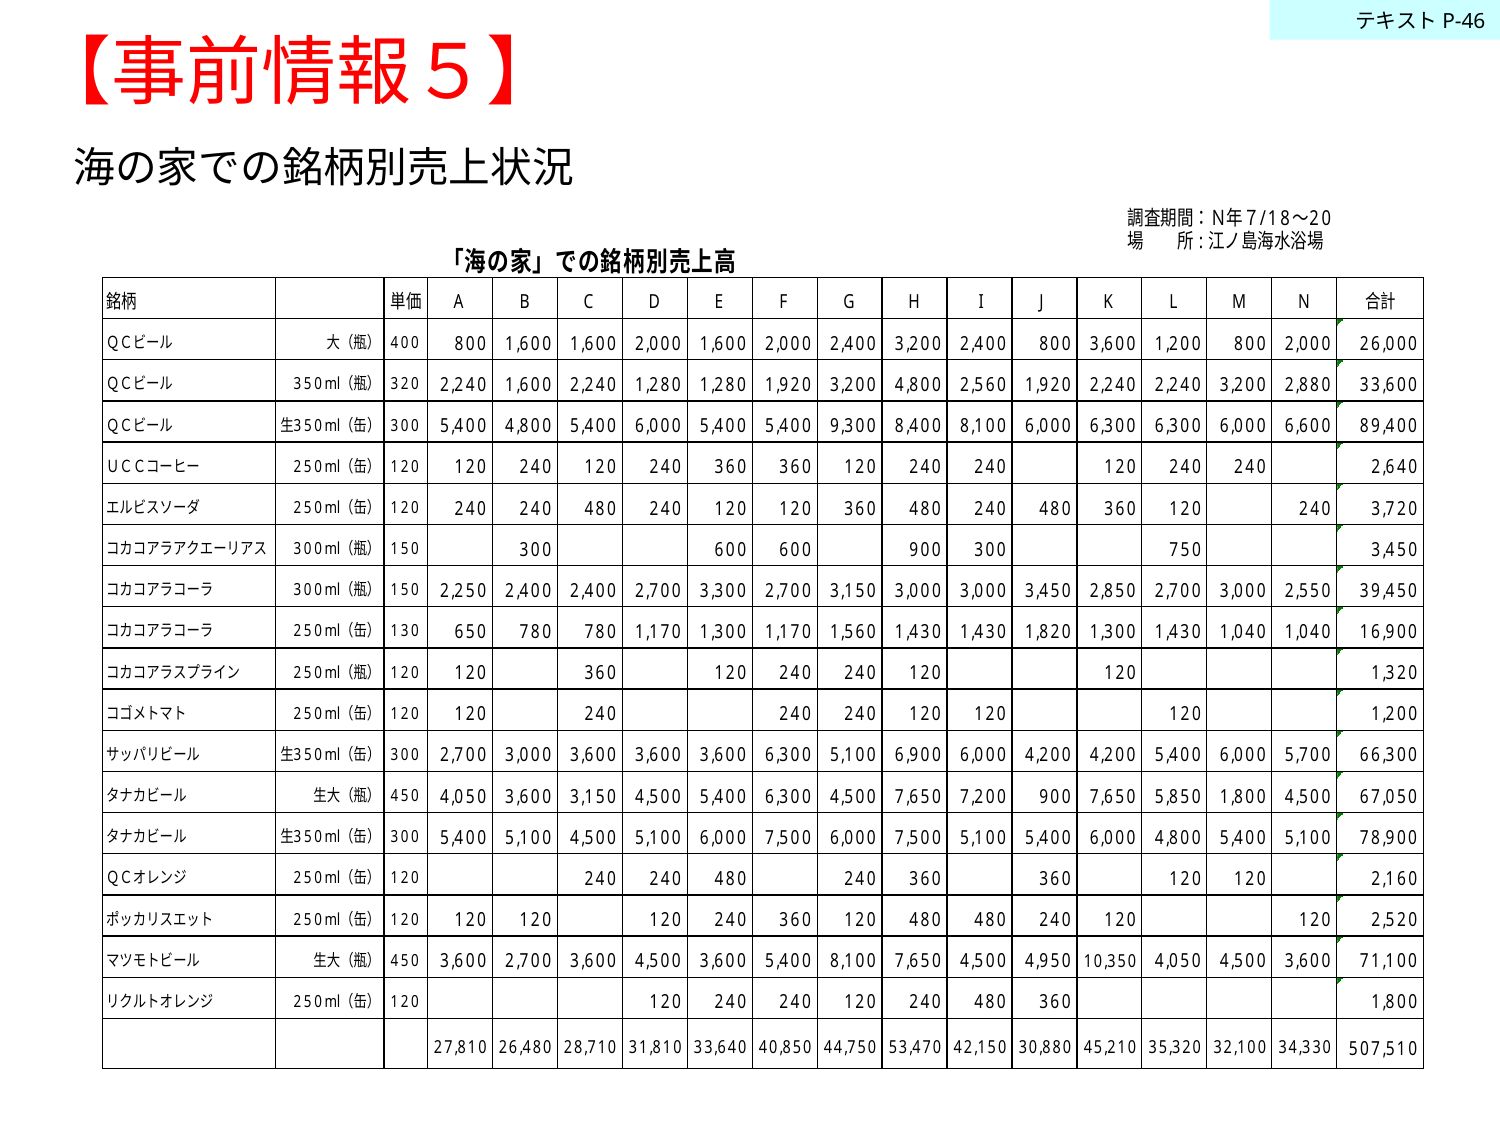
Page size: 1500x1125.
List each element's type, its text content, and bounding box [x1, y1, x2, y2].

picture [88, 190, 1438, 1083]
text_box 【事前情報５】 [36, 23, 691, 114]
text_box 海の家での銘柄別売上状況 [73, 140, 575, 191]
text_box テキストP-46 [1269, 0, 1500, 40]
